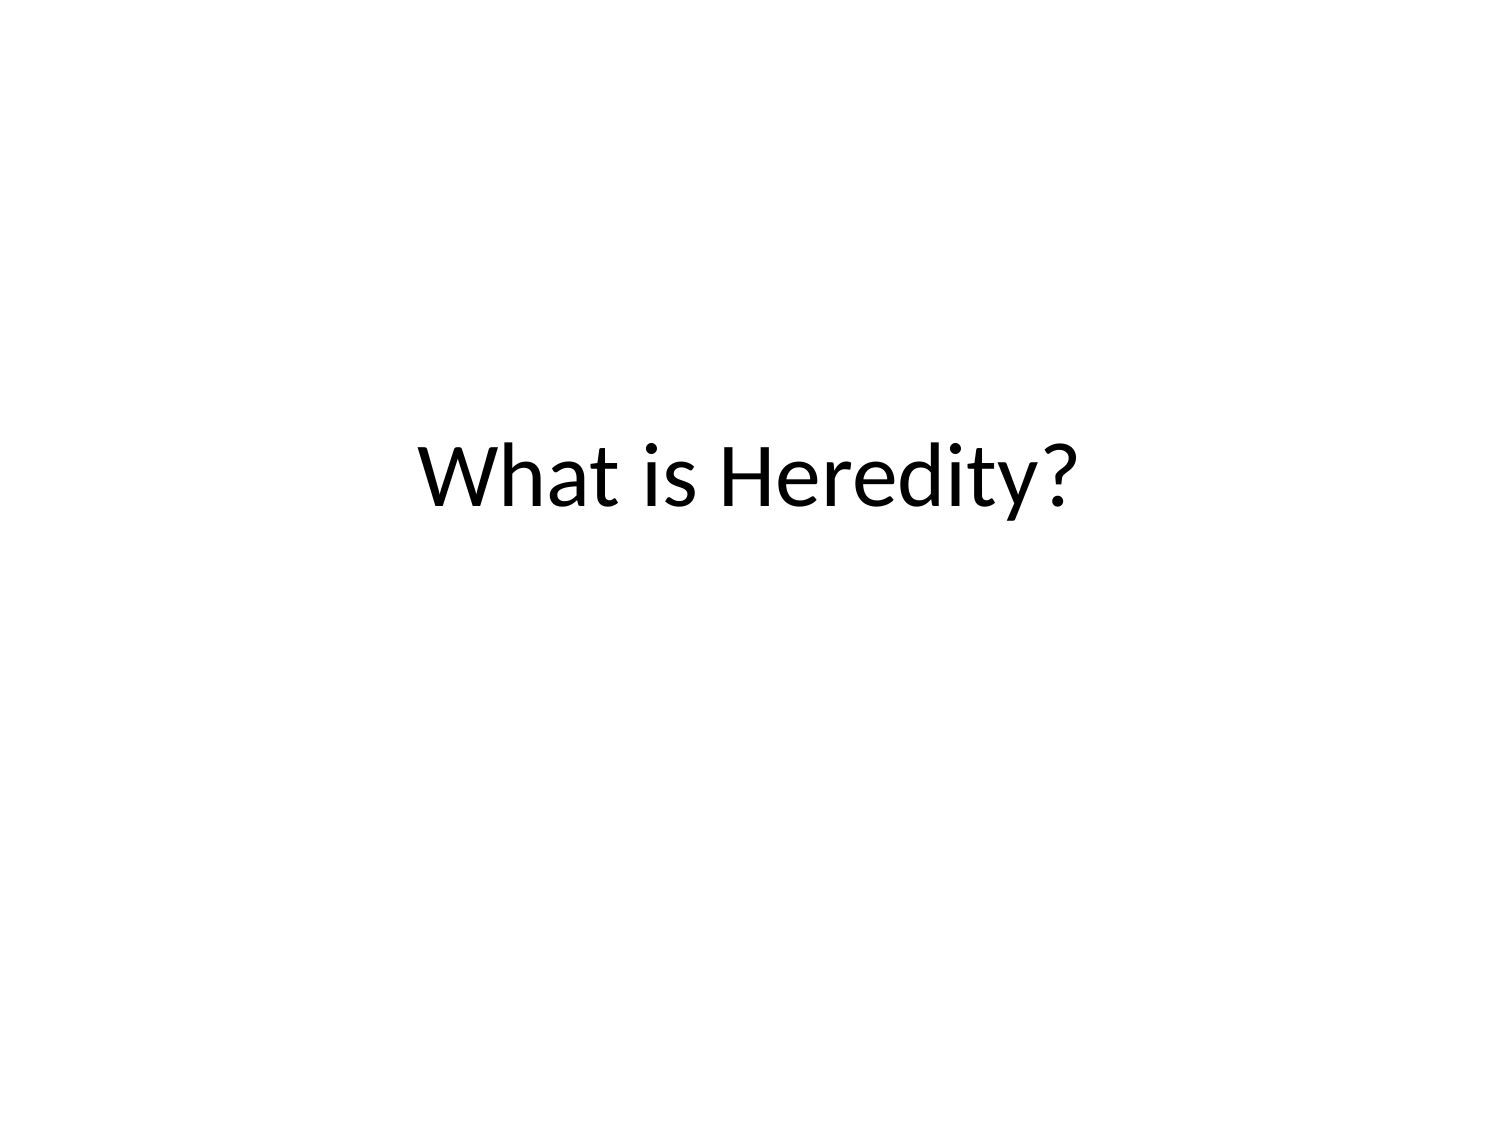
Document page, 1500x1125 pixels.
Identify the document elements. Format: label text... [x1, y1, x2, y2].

title What is Heredity? [112, 349, 1388, 591]
